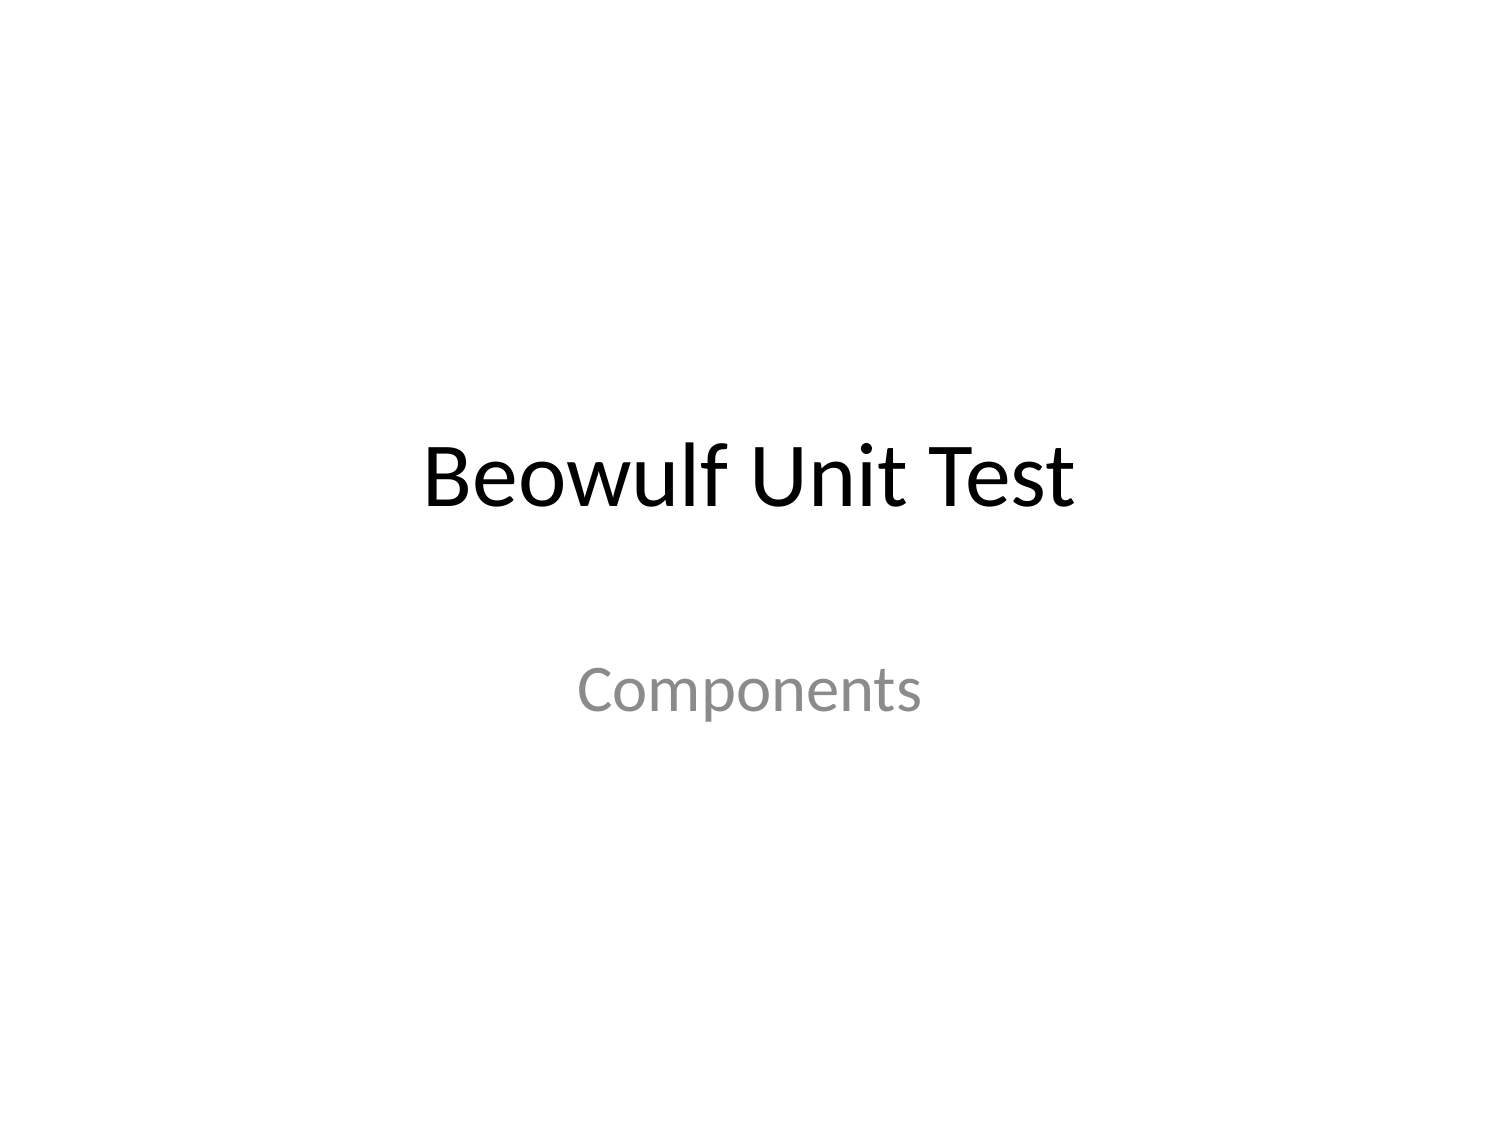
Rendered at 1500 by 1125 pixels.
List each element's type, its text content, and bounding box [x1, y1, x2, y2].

subtitle Components [225, 637, 1275, 925]
title Beowulf Unit Test [112, 349, 1388, 591]
